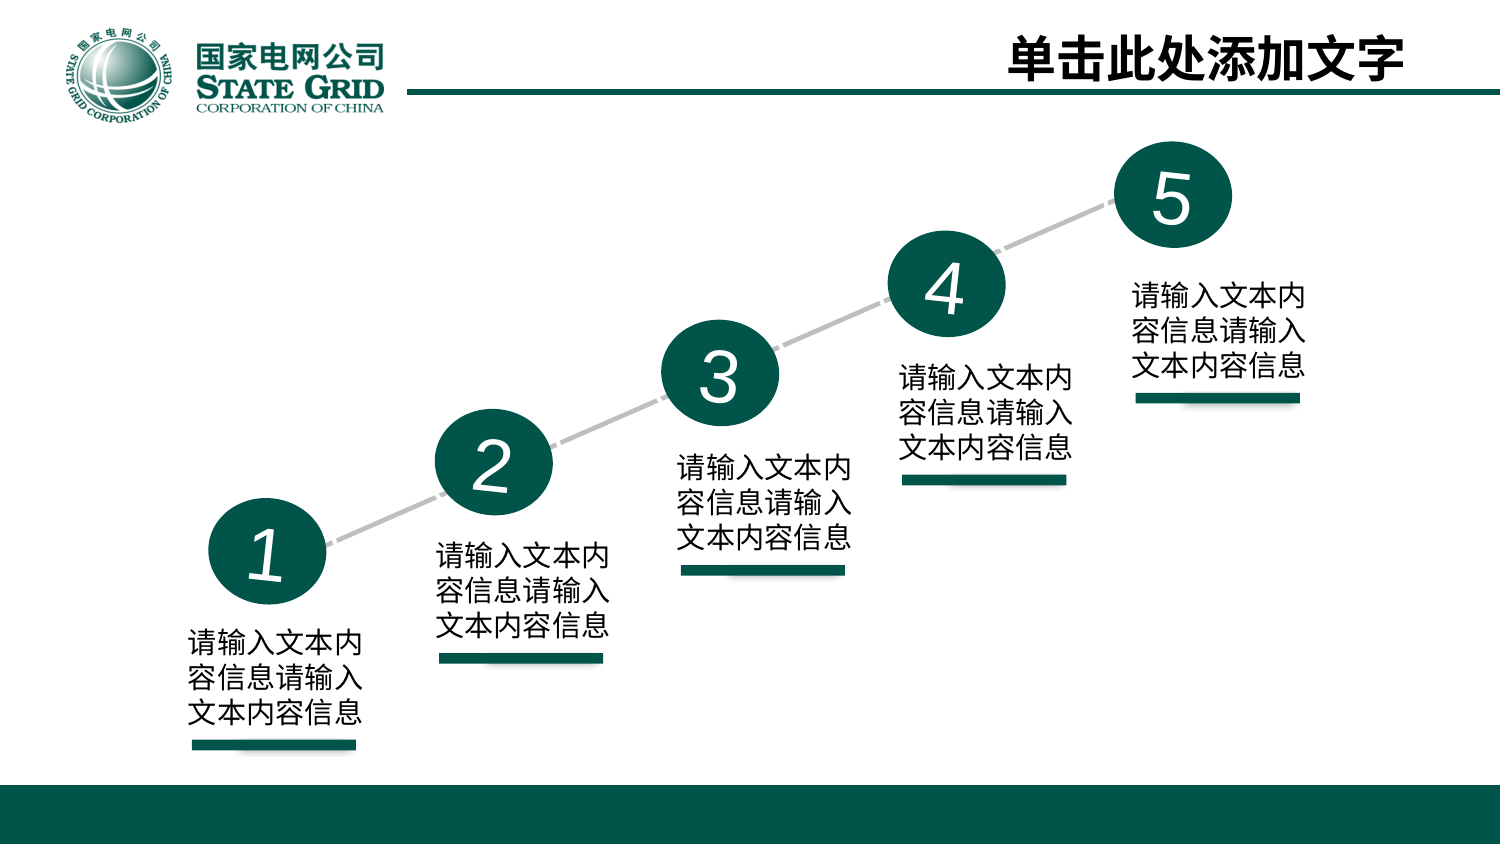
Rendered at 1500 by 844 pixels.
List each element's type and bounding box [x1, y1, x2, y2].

text_box [425, 400, 563, 524]
text_box [198, 489, 336, 614]
text_box [1104, 132, 1242, 257]
picture [66, 28, 384, 123]
text_box [883, 351, 1109, 486]
text_box [172, 616, 398, 751]
text_box [878, 221, 1016, 346]
text_box [420, 529, 645, 664]
text_box [651, 311, 789, 435]
text_box [1116, 269, 1342, 404]
text_box [661, 441, 887, 576]
